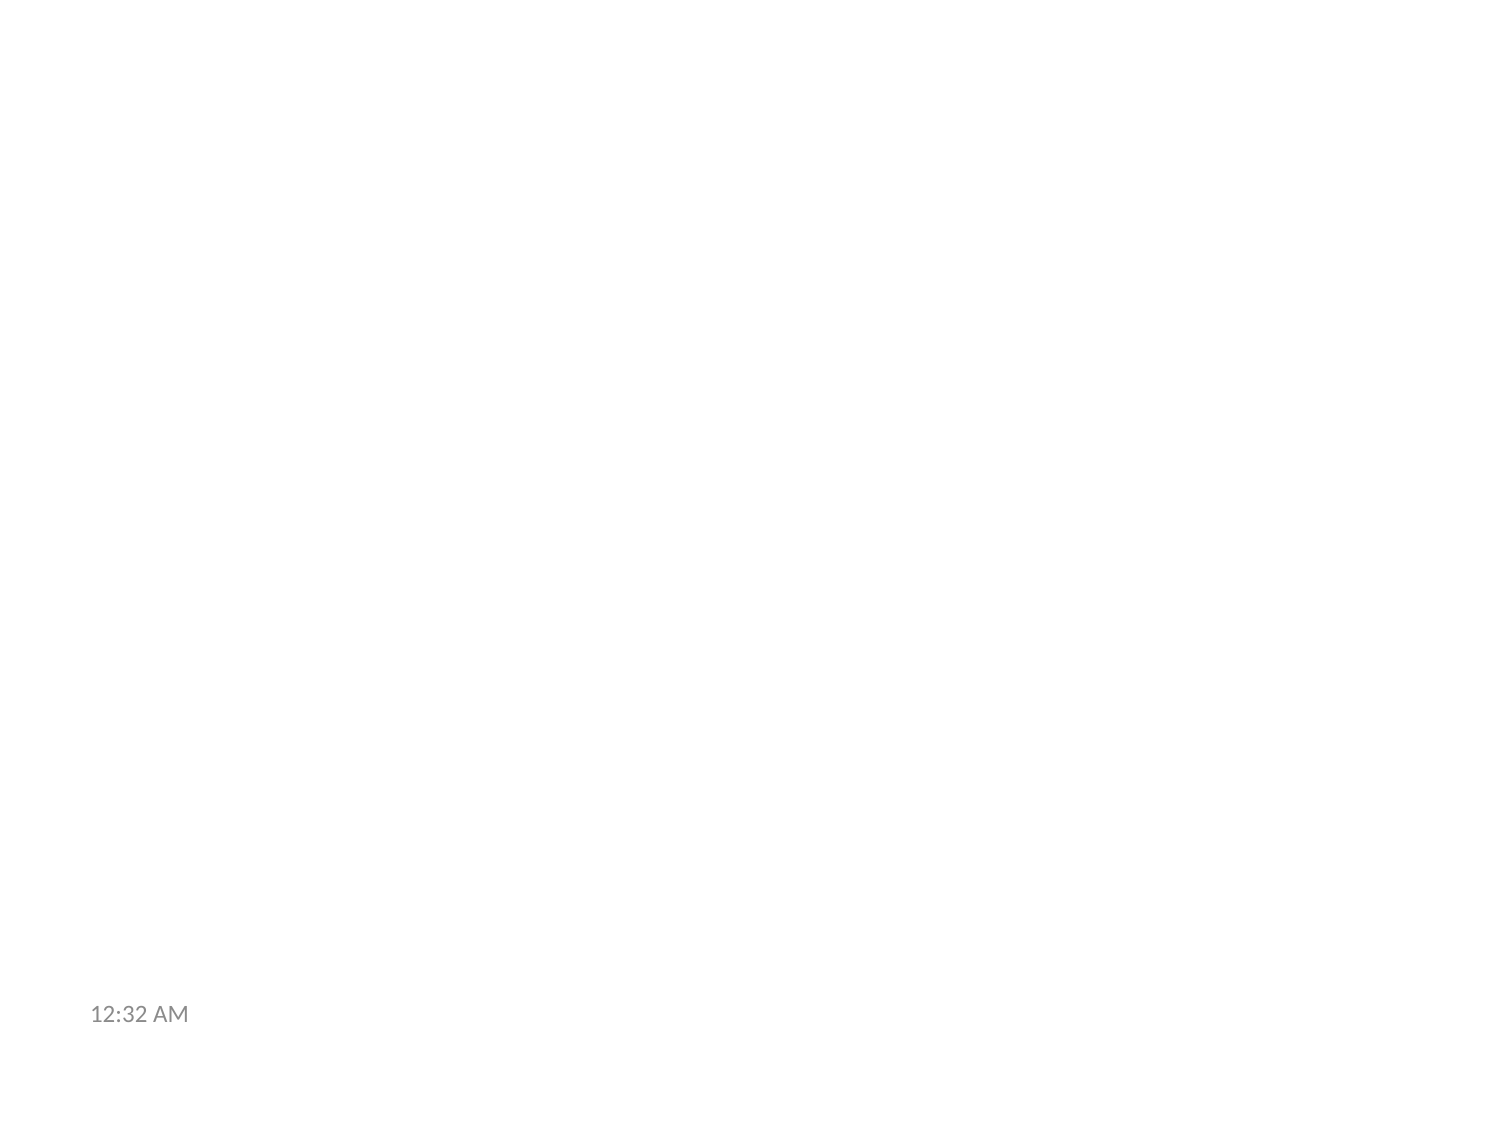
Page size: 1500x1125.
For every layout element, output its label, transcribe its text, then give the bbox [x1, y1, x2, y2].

text_box 3:35 PM [75, 982, 425, 1043]
